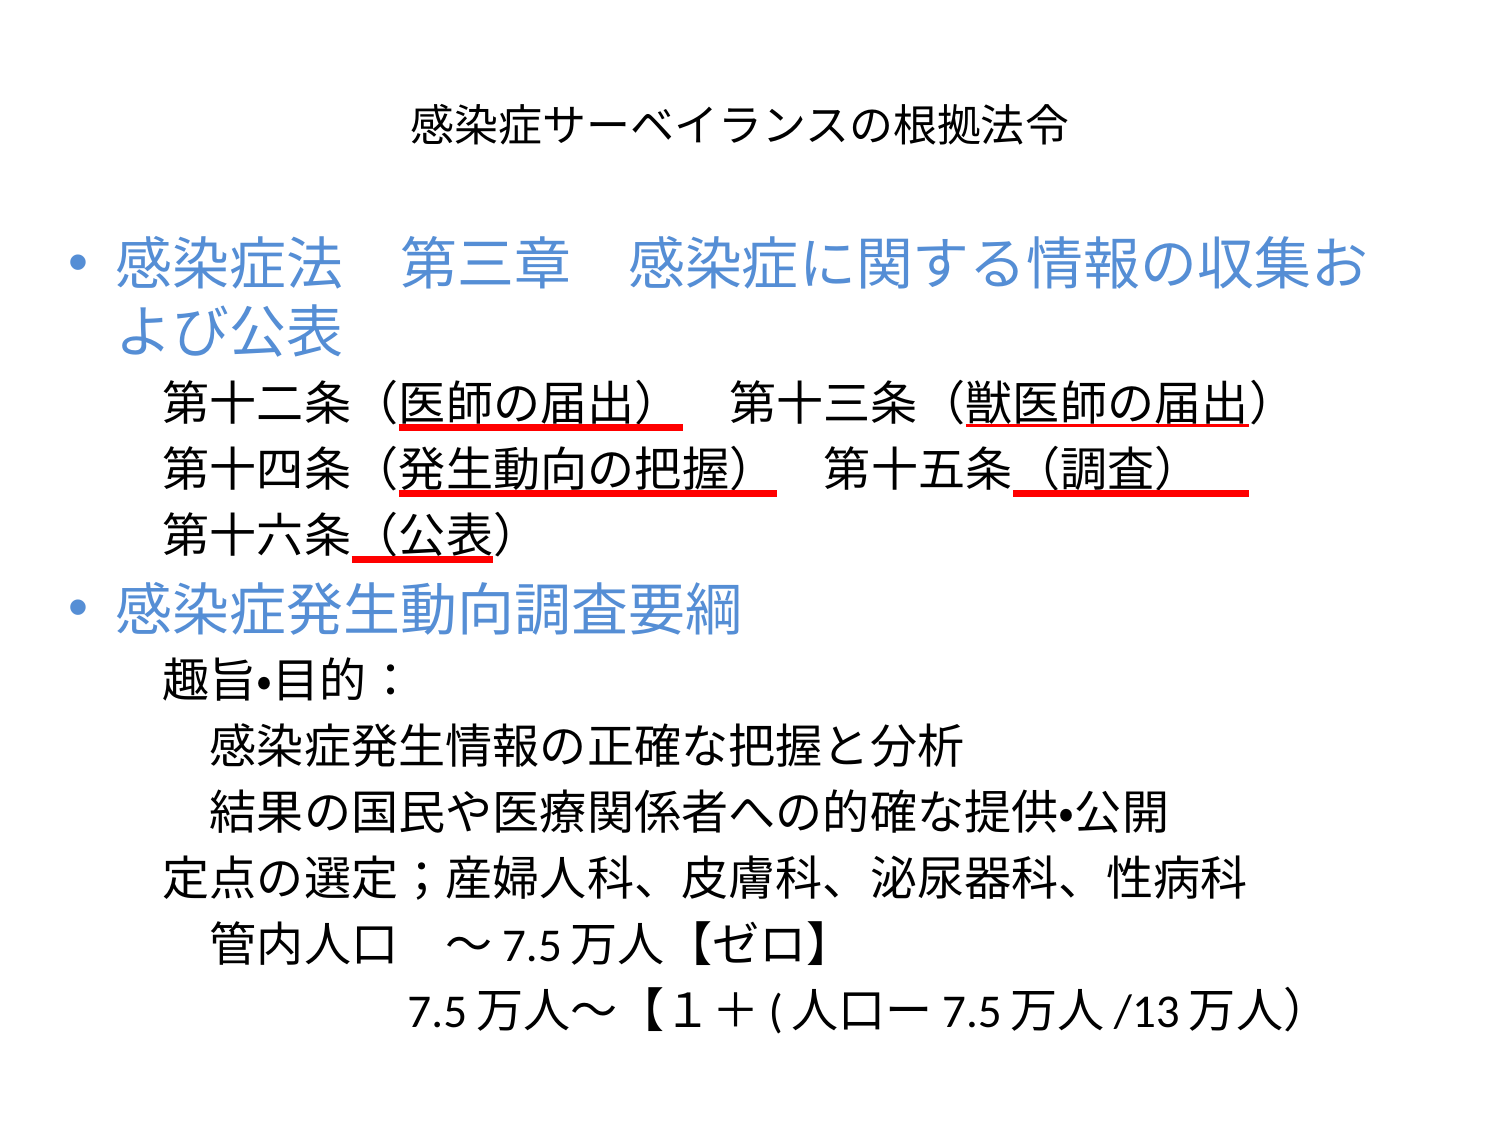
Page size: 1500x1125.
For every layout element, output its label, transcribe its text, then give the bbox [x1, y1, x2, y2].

list 感染症法 第三章 感染症に関する情報の収集および公表 第十二条（医師の届出） 第十三条（獣医師の届出） 第十四条（発生動向の把握） 第十五条（調査） 第十六条（公表） 感染症発生動向調査要綱 趣旨・目的： 感染症発生情報の正確な把握と分析 結果の国民や医療関係者への的確な提供・公開 定点の選定；産婦人科、皮膚科、泌尿器科、性病科 管内人口 ～7.5万人【ゼロ】 7.5万人～【１＋(人口ー7.5万人/13万人） [53, 219, 1425, 1094]
title 感染症サーベイランスの根拠法令 [64, 90, 1415, 159]
